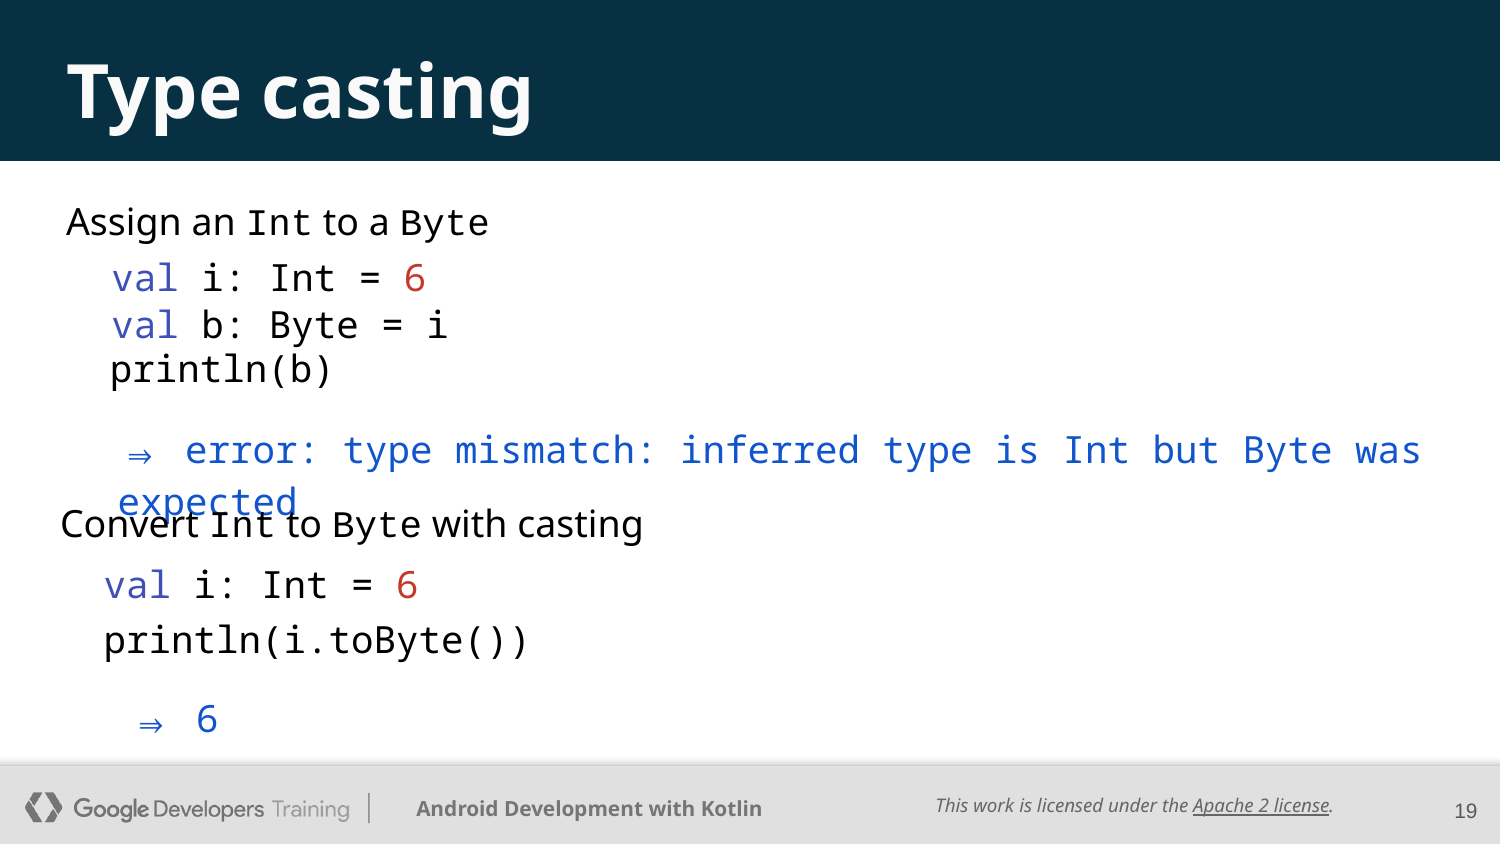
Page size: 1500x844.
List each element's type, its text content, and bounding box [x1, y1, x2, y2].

text_box println(i.toByte()) [88, 594, 944, 672]
text_box println(b) [94, 330, 581, 371]
title Type casting [51, 28, 1449, 122]
text_box val i: Int = 6 [96, 232, 593, 297]
list Convert Int to Byte with casting [45, 478, 1430, 556]
slide_number ‹#› [1402, 777, 1493, 842]
text_box val b: Byte = i [96, 278, 534, 330]
picture [0, 161, 1500, 844]
list Assign an Int to a Byte [51, 176, 1437, 255]
text_box ⇒ 6 [113, 673, 314, 718]
text_box val i: Int = 6 [88, 539, 1451, 605]
text_box ⇒ error: type mismatch: inferred type is Int but Byte was expected [102, 404, 1500, 449]
